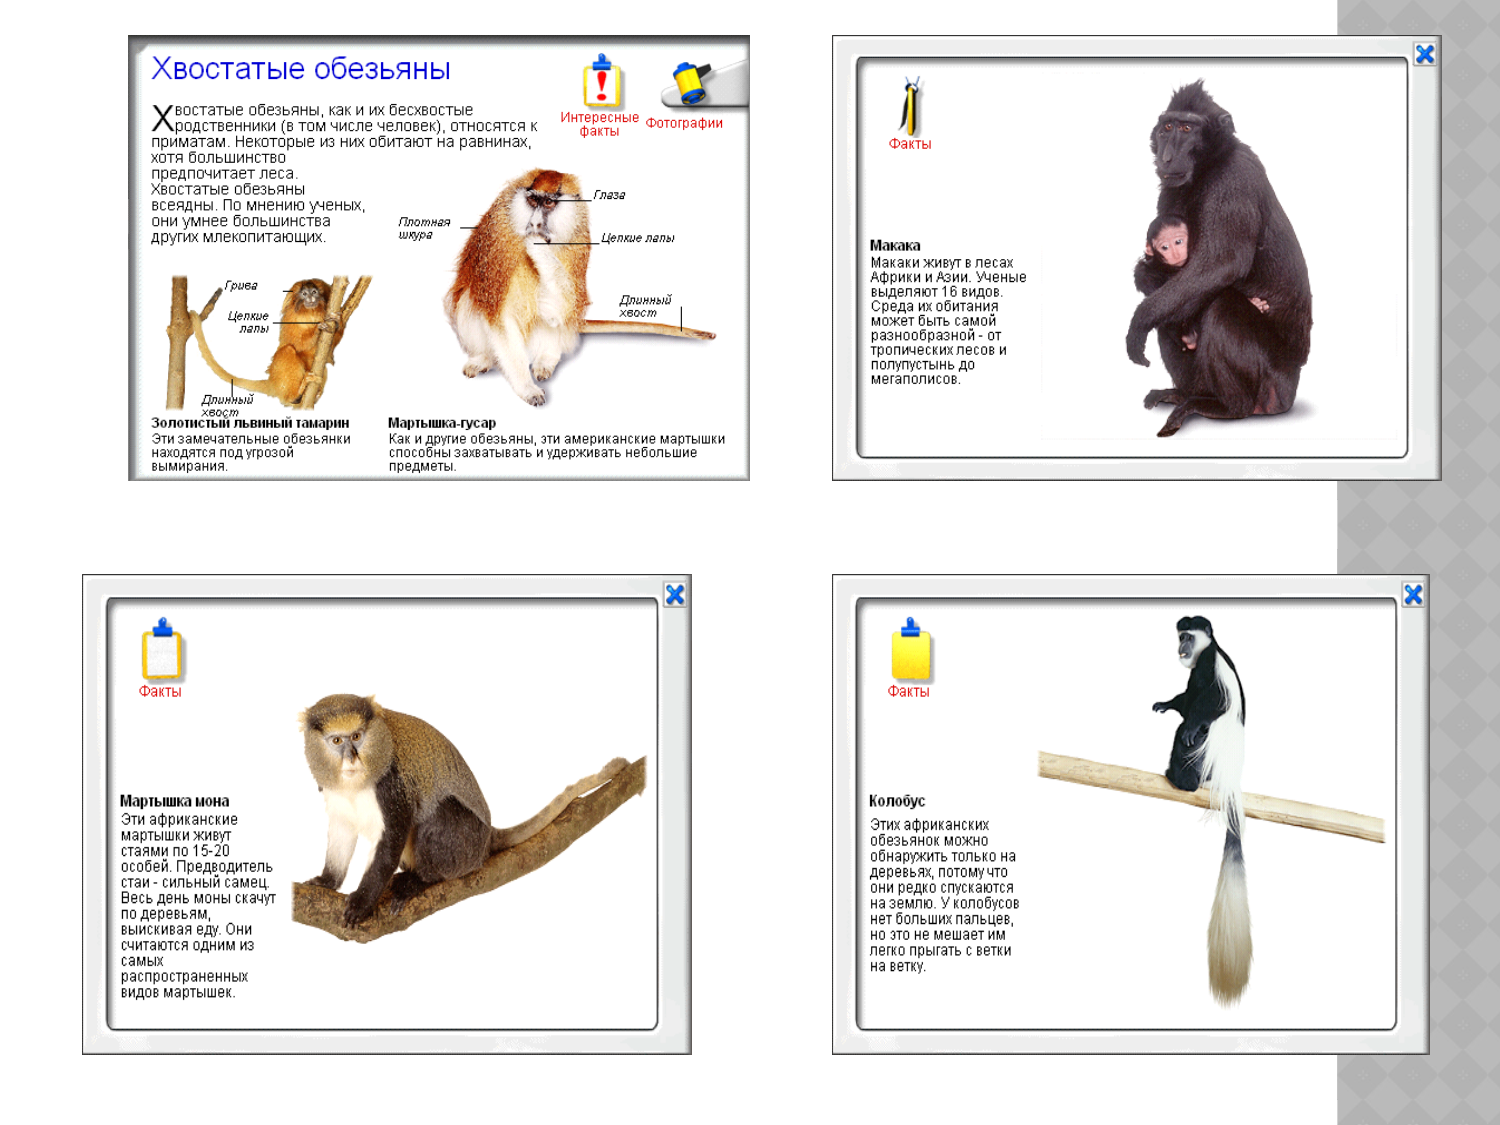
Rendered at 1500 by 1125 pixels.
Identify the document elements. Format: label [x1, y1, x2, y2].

picture [128, 34, 751, 481]
picture [81, 573, 692, 1055]
picture [831, 573, 1430, 1055]
picture [831, 34, 1442, 481]
